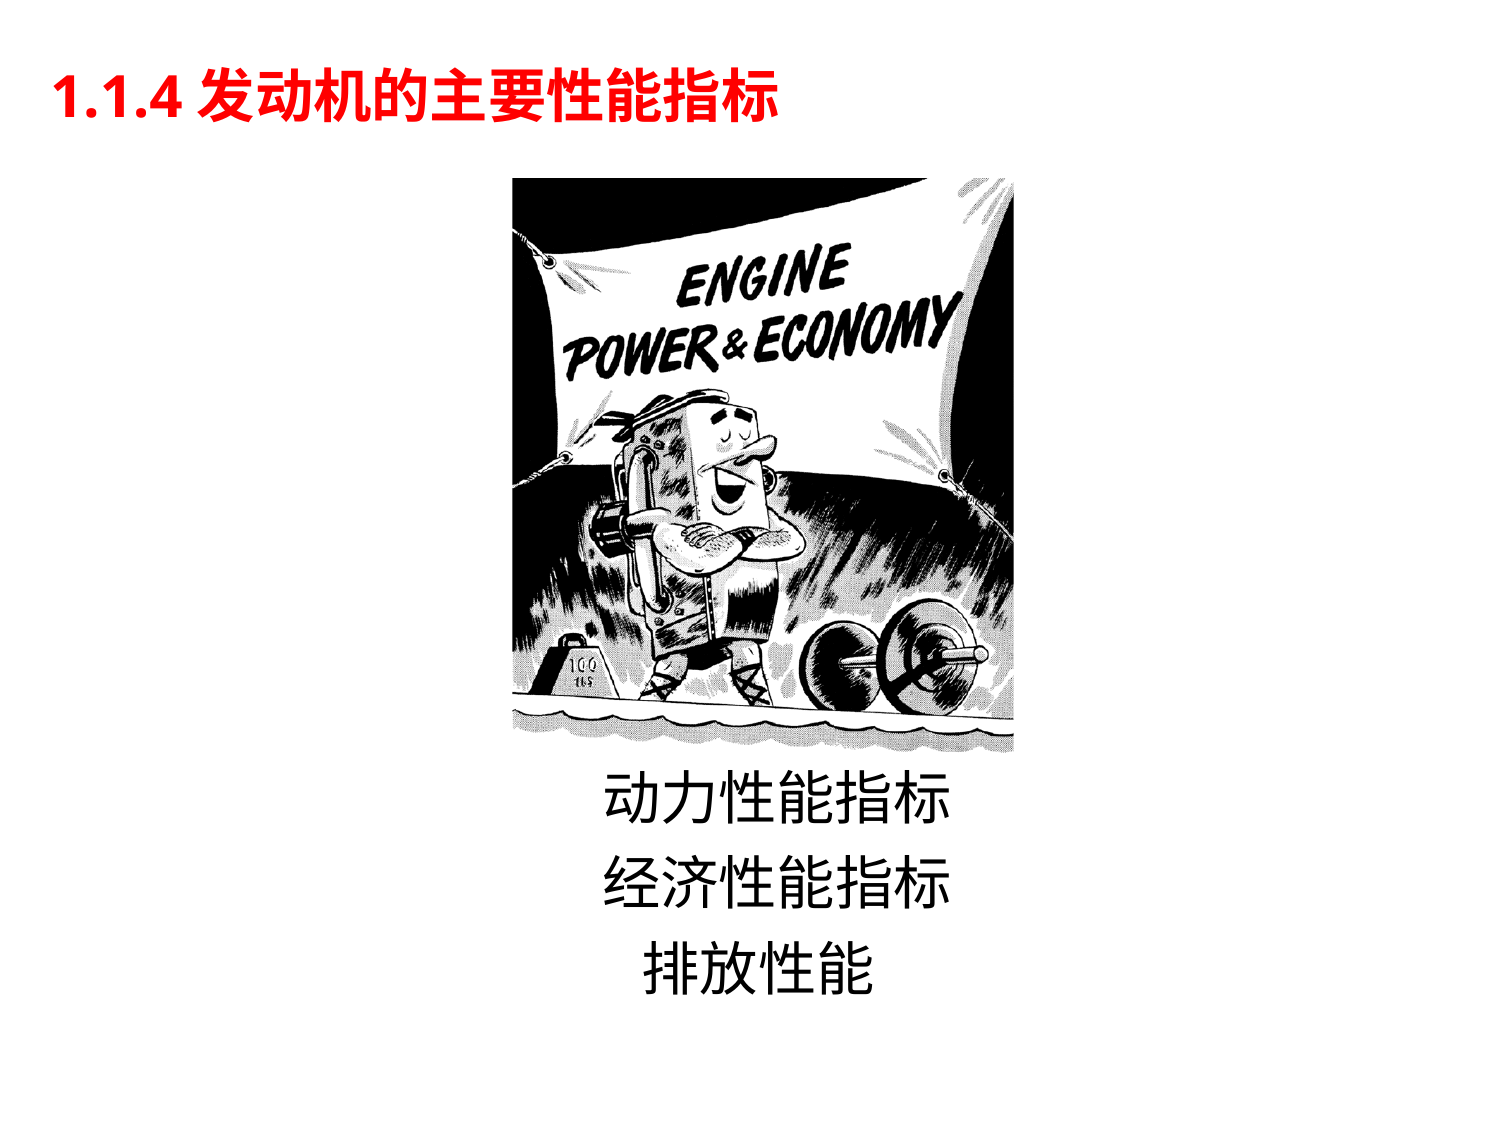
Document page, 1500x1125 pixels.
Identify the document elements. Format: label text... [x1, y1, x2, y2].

text_box 动力性能指标 [587, 753, 1050, 839]
text_box 排放性能 [599, 924, 975, 1009]
title 1.1.4发动机的主要性能指标 [34, 0, 1311, 188]
text_box 经济性能指标 [587, 839, 1388, 924]
picture [512, 178, 1015, 755]
